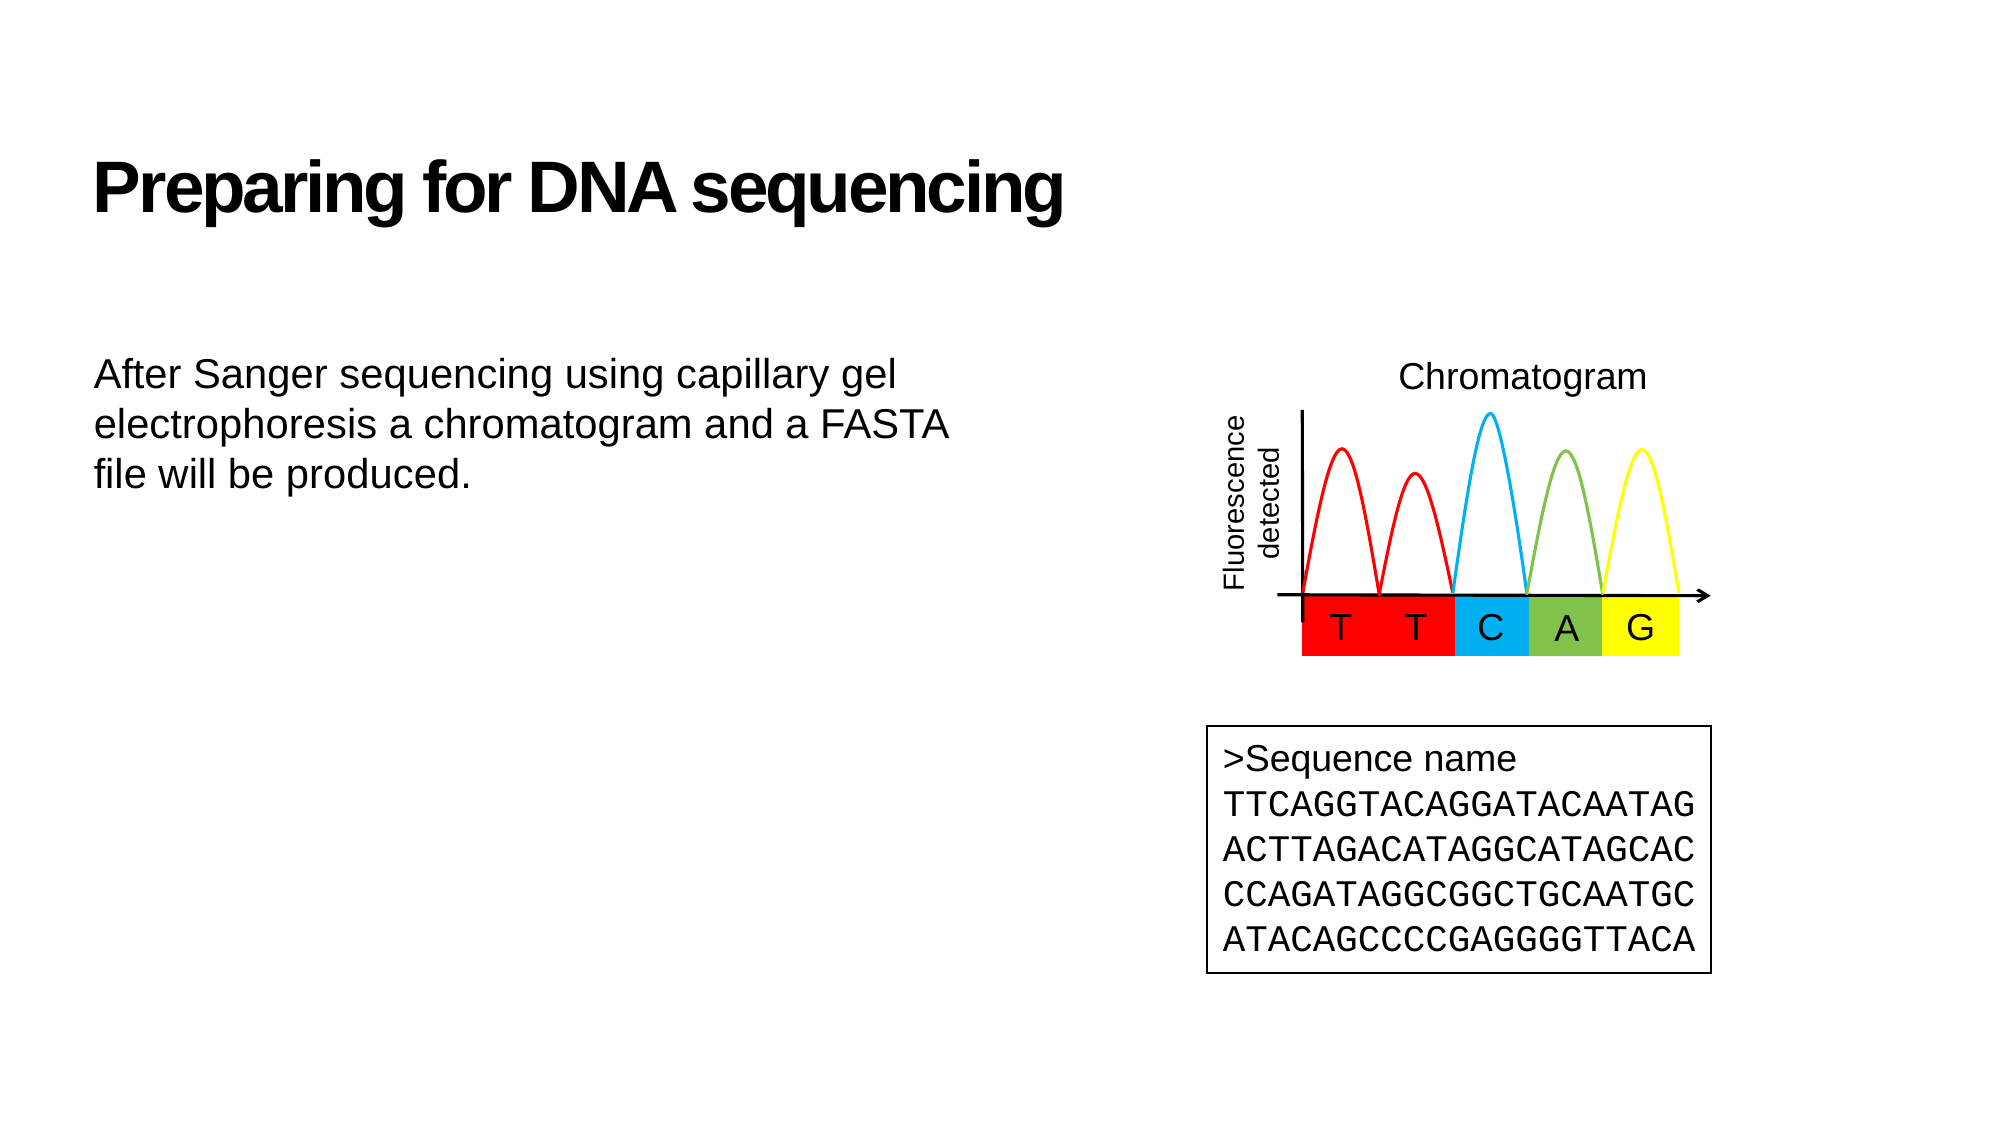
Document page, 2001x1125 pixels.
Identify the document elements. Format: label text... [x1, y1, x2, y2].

text_box T [1302, 597, 1378, 656]
text_box Chromatogram [1380, 331, 1666, 418]
text_box >Sequence name TTCAGGTACAGGATACAATAGACTTAGACATAGGCATAGCACCCAGATAGGCGGCTGCAATGCATACAGCCCCGAGGGGTTACA [1208, 727, 1711, 967]
text_box [1525, 449, 1603, 594]
text_box [1378, 472, 1452, 594]
title Preparing for DNA sequencing [77, 156, 1922, 313]
text_box [1601, 448, 1681, 594]
text_box [1206, 725, 1712, 974]
text_box [1303, 447, 1379, 593]
text_box T [1378, 597, 1455, 656]
text_box C [1455, 597, 1528, 656]
text_box G [1602, 598, 1679, 656]
text_box After Sanger sequencing using capillary gel electrophoresis a chromatogram and a FASTA file will be produced. [78, 331, 984, 1080]
text_box A [1528, 597, 1605, 657]
text_box [1451, 418, 1527, 594]
text_box Fluorescence detected [1207, 396, 1292, 610]
